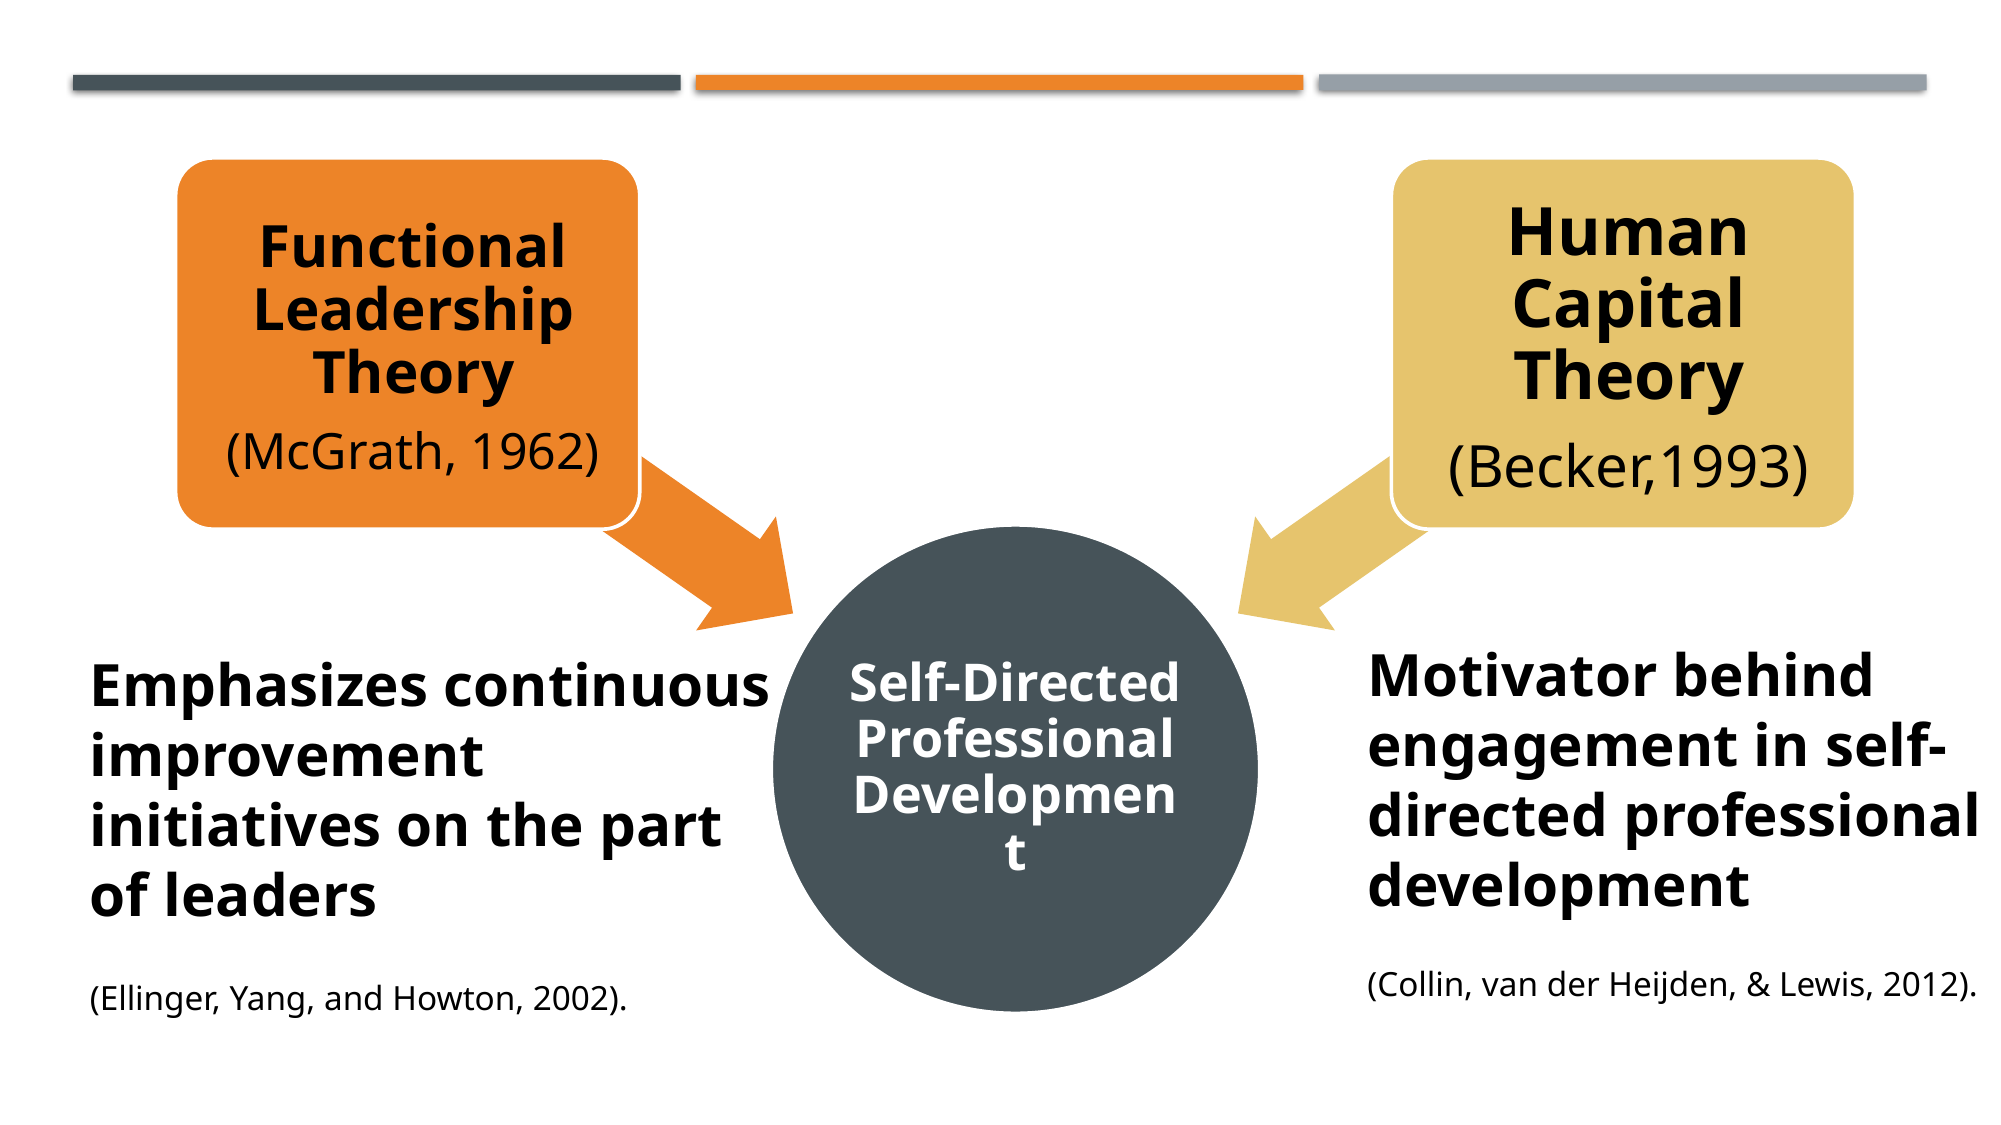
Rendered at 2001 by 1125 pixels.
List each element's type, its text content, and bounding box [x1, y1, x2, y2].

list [110, 156, 1921, 1015]
text_box Motivator behind engagement in self-directed professional development (Collin, van der Heijden, & Lewis, 2012). [1352, 630, 2000, 1101]
text_box Emphasizes continuous improvement initiatives on the part of leaders (Ellinger, Yang, and Howton, 2002). [0, 640, 789, 1116]
